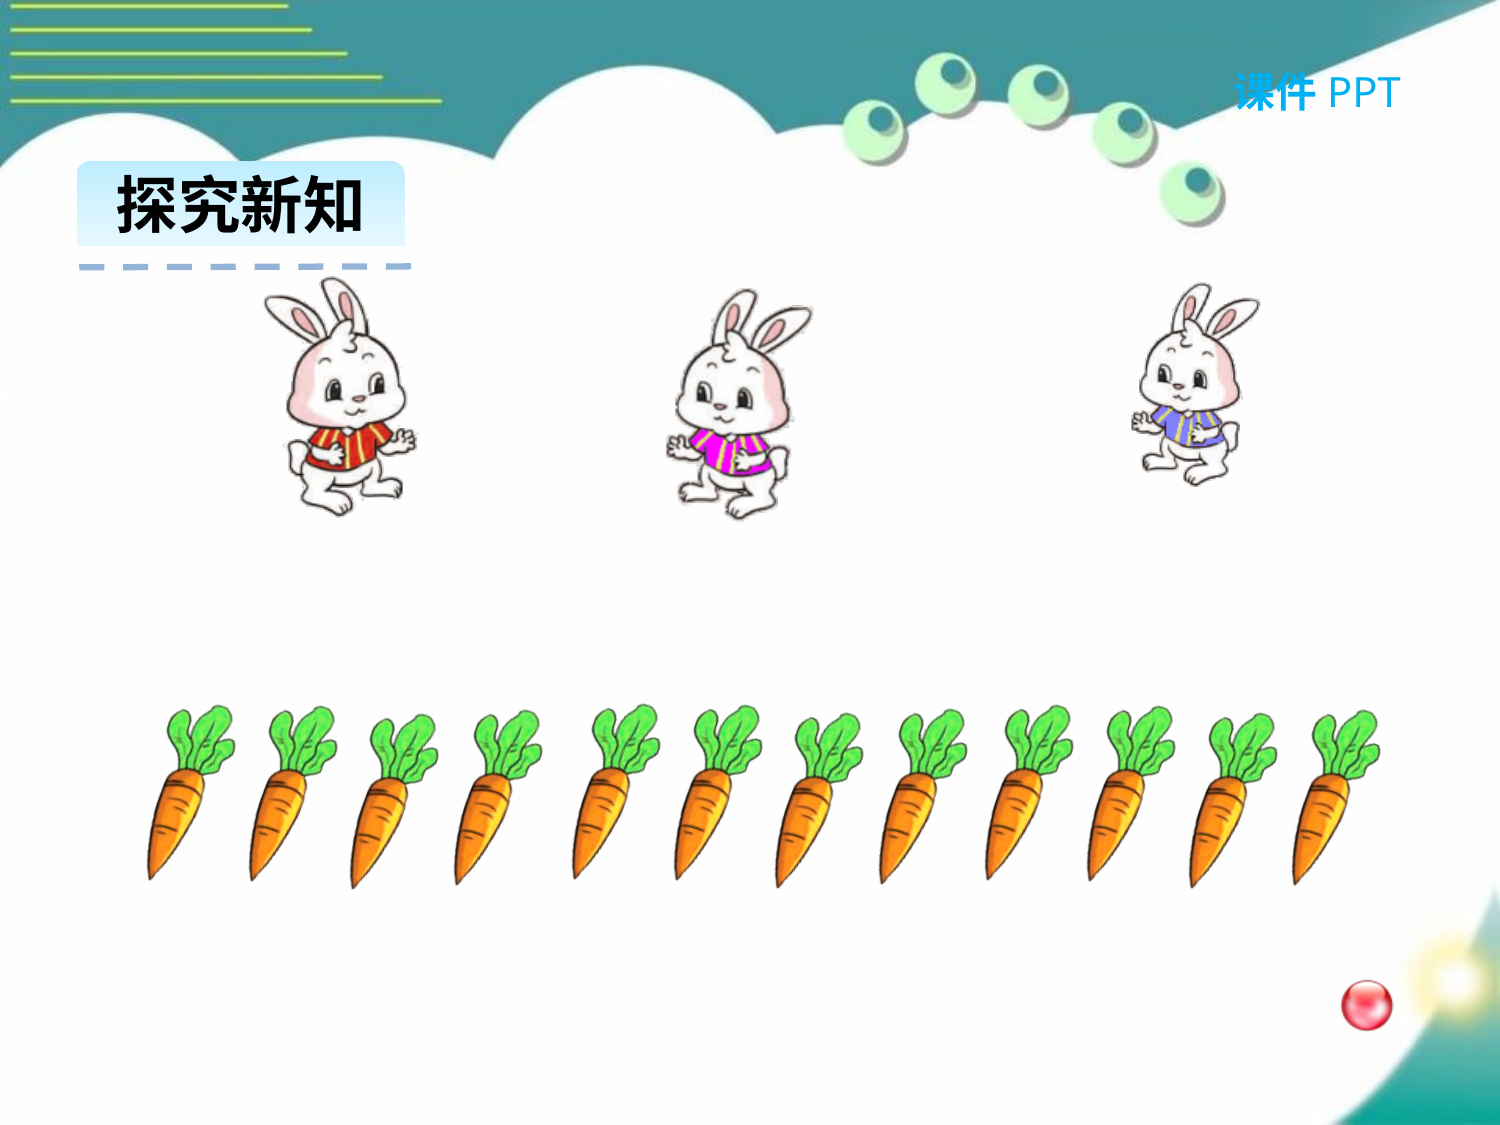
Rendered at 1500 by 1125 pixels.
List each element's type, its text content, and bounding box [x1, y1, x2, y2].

picture [0, 0, 1500, 1125]
text_box 课件PPT [1218, 58, 1418, 124]
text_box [76, 160, 420, 268]
